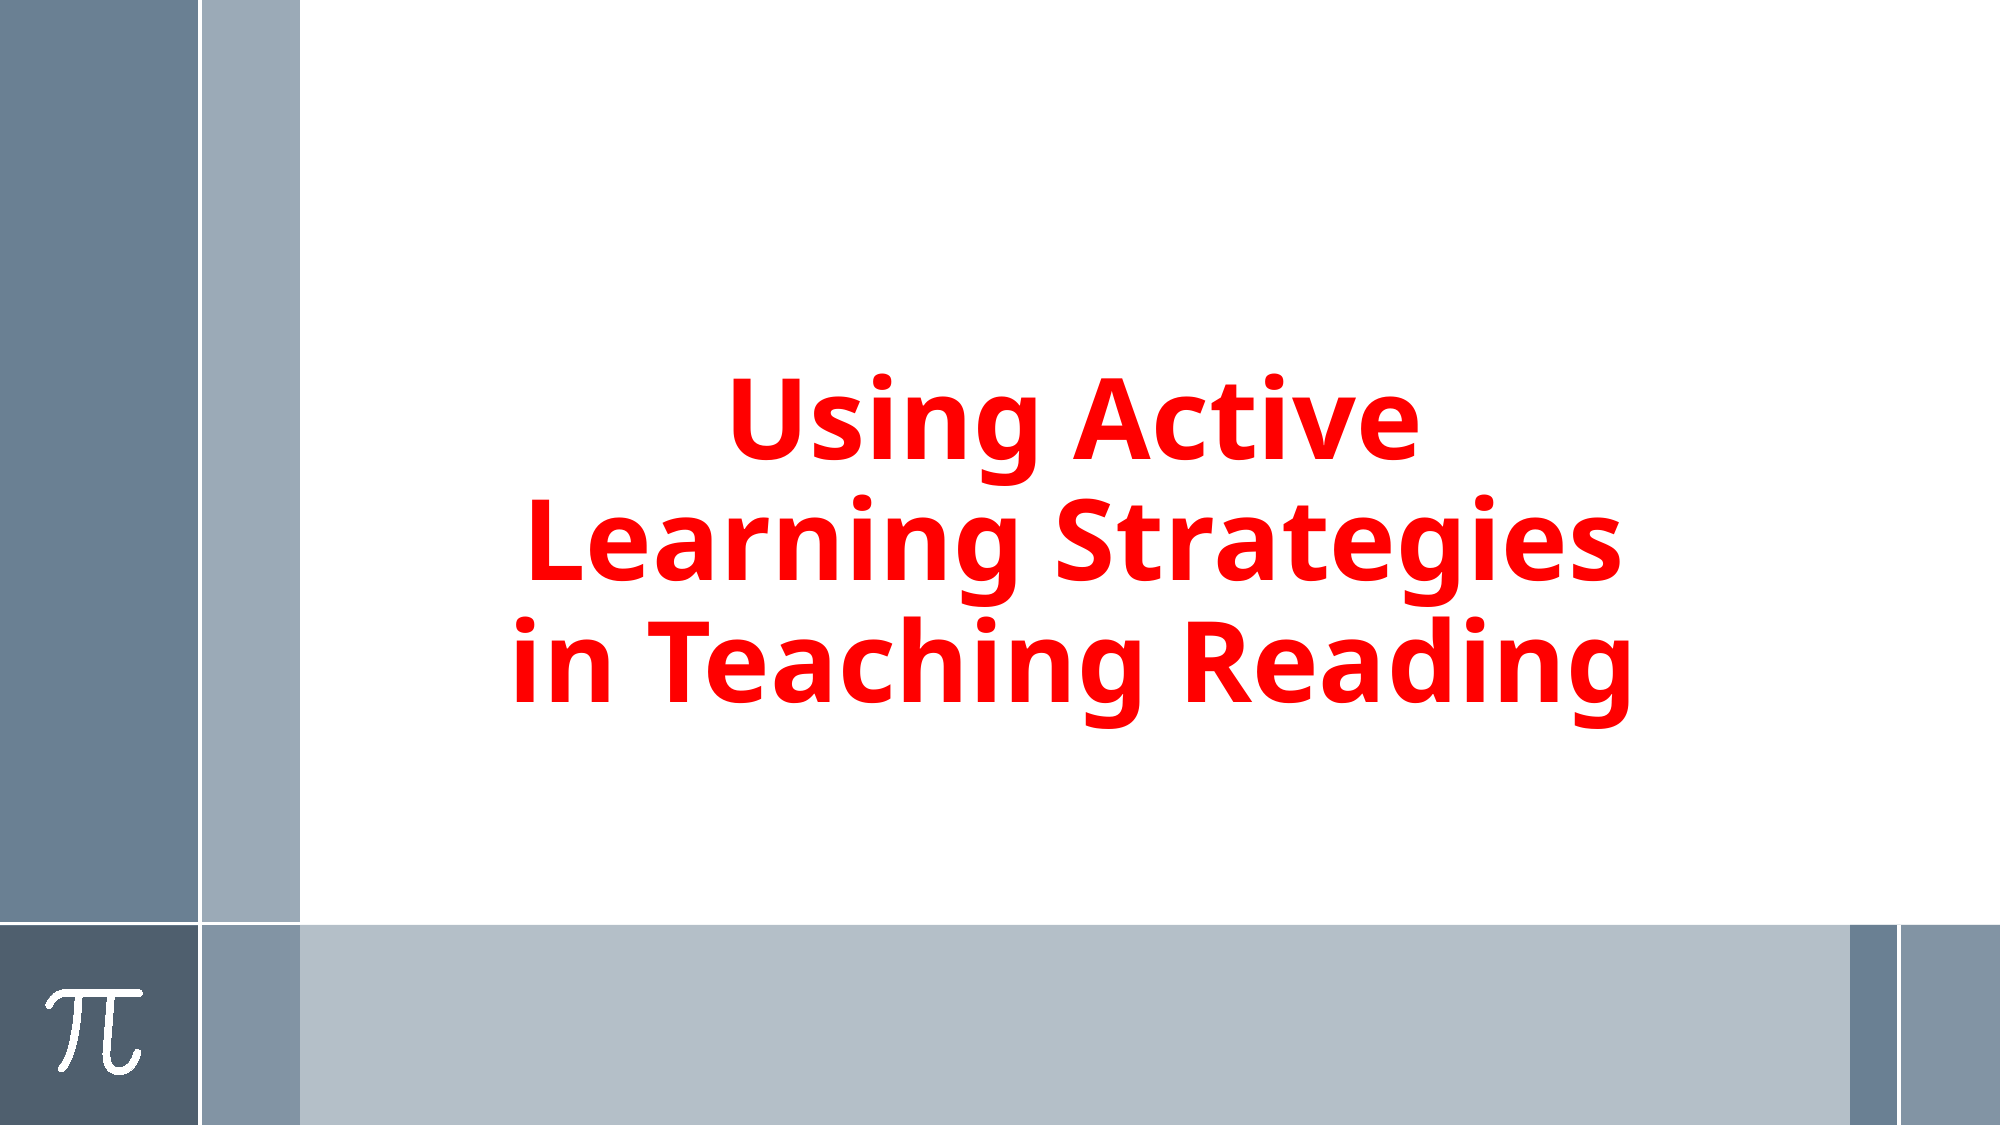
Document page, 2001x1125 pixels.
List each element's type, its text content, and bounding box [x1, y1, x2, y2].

title Using Active Learning Strategies in Teaching Reading [492, 354, 1656, 735]
